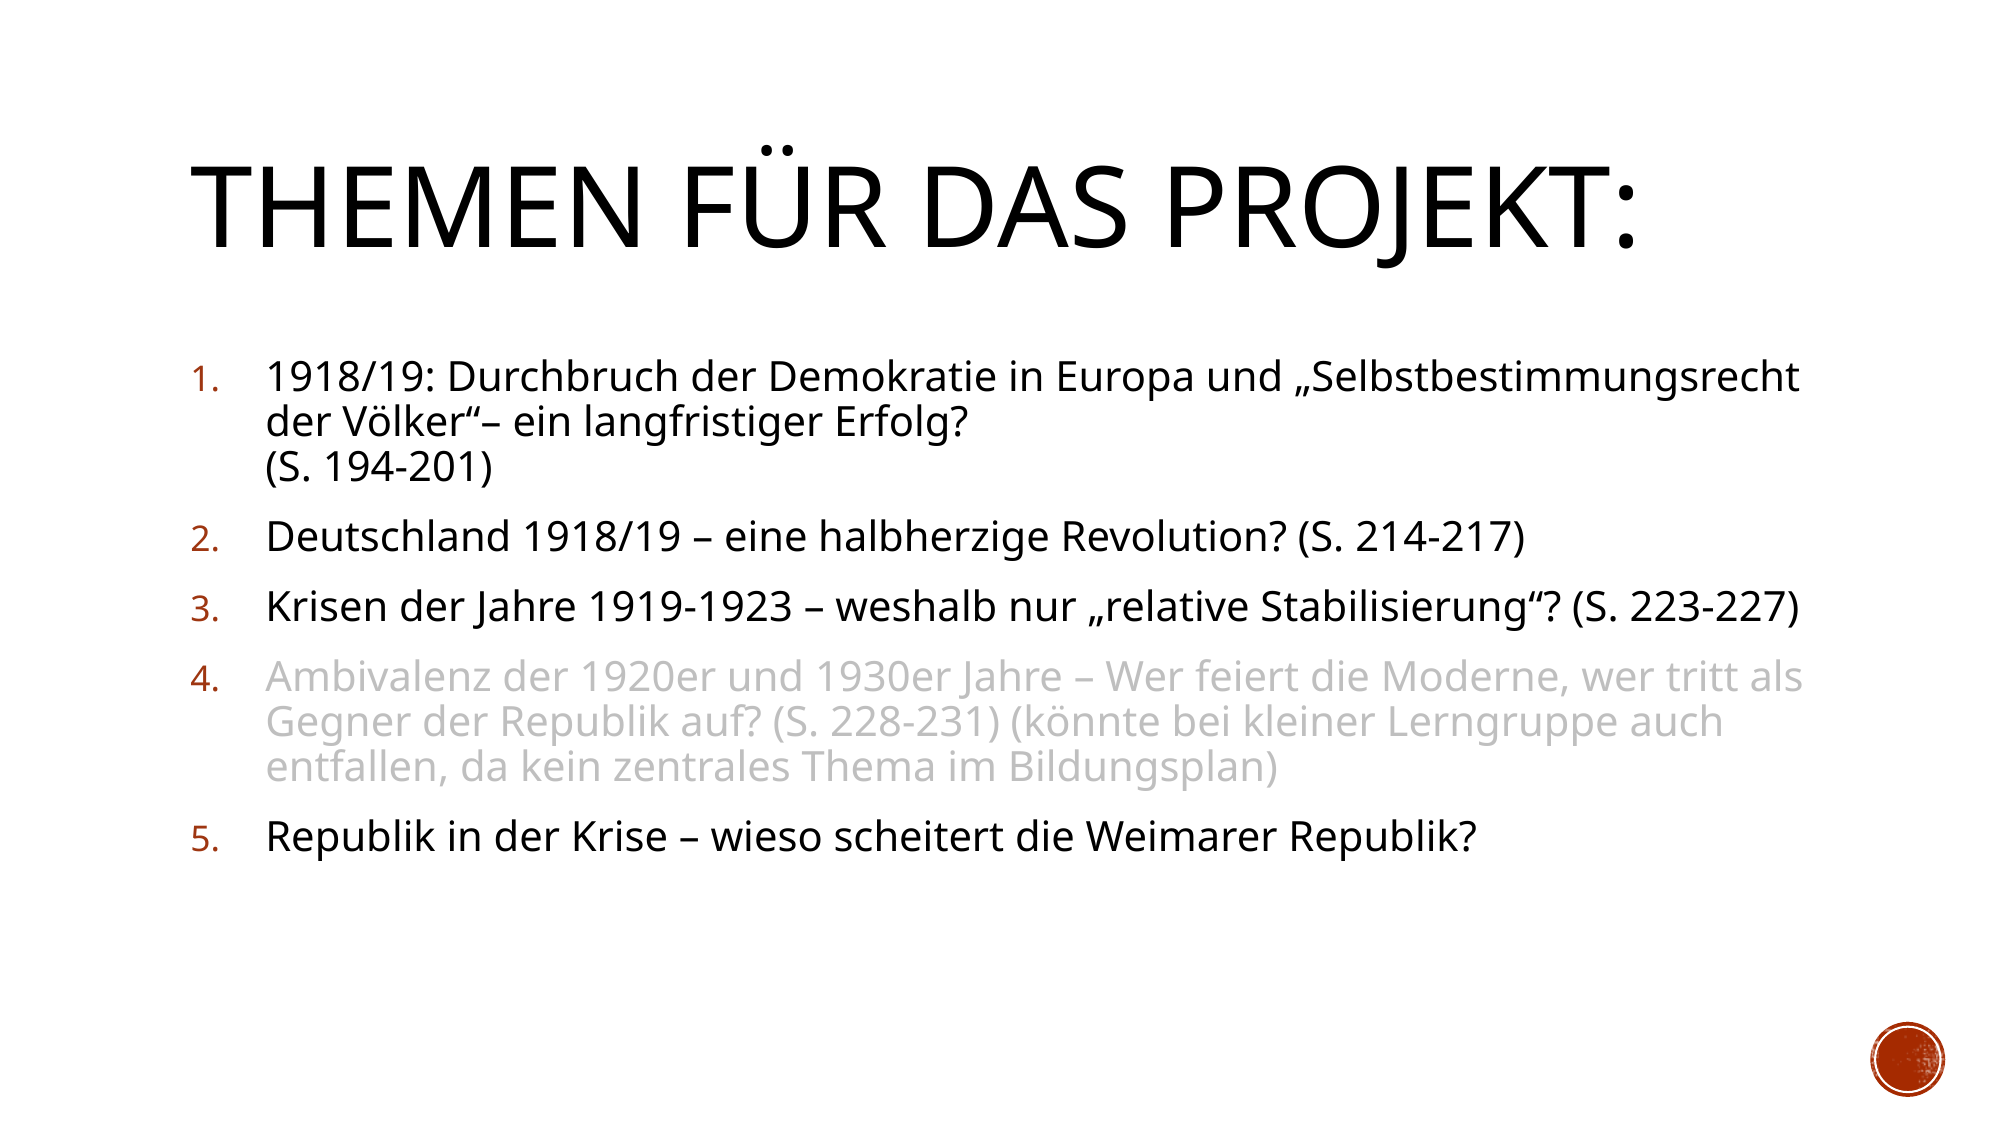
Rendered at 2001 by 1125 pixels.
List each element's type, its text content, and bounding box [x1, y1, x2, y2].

title Themen für das Projekt: [175, 79, 1826, 344]
list 1918/19: Durchbruch der Demokratie in Europa und „Selbstbestimmungsrecht der Völker“– ein langfristiger Erfolg? (S. 194-201) Deutschland 1918/19 – eine halbherzige Revolution? (S. 214-217) Krisen der Jahre 1919-1923 – weshalb nur „relative Stabilisierung“? (S. 223-227) Ambivalenz der 1920er und 1930er Jahre – Wer feiert die Moderne, wer tritt als Gegner der Republik auf? (S. 228-231) (könnte bei kleiner Lerngruppe auch entfallen, da kein zentrales Thema im Bildungsplan) Republik in der Krise – wieso scheitert die Weimarer Republik? [175, 348, 1826, 1013]
